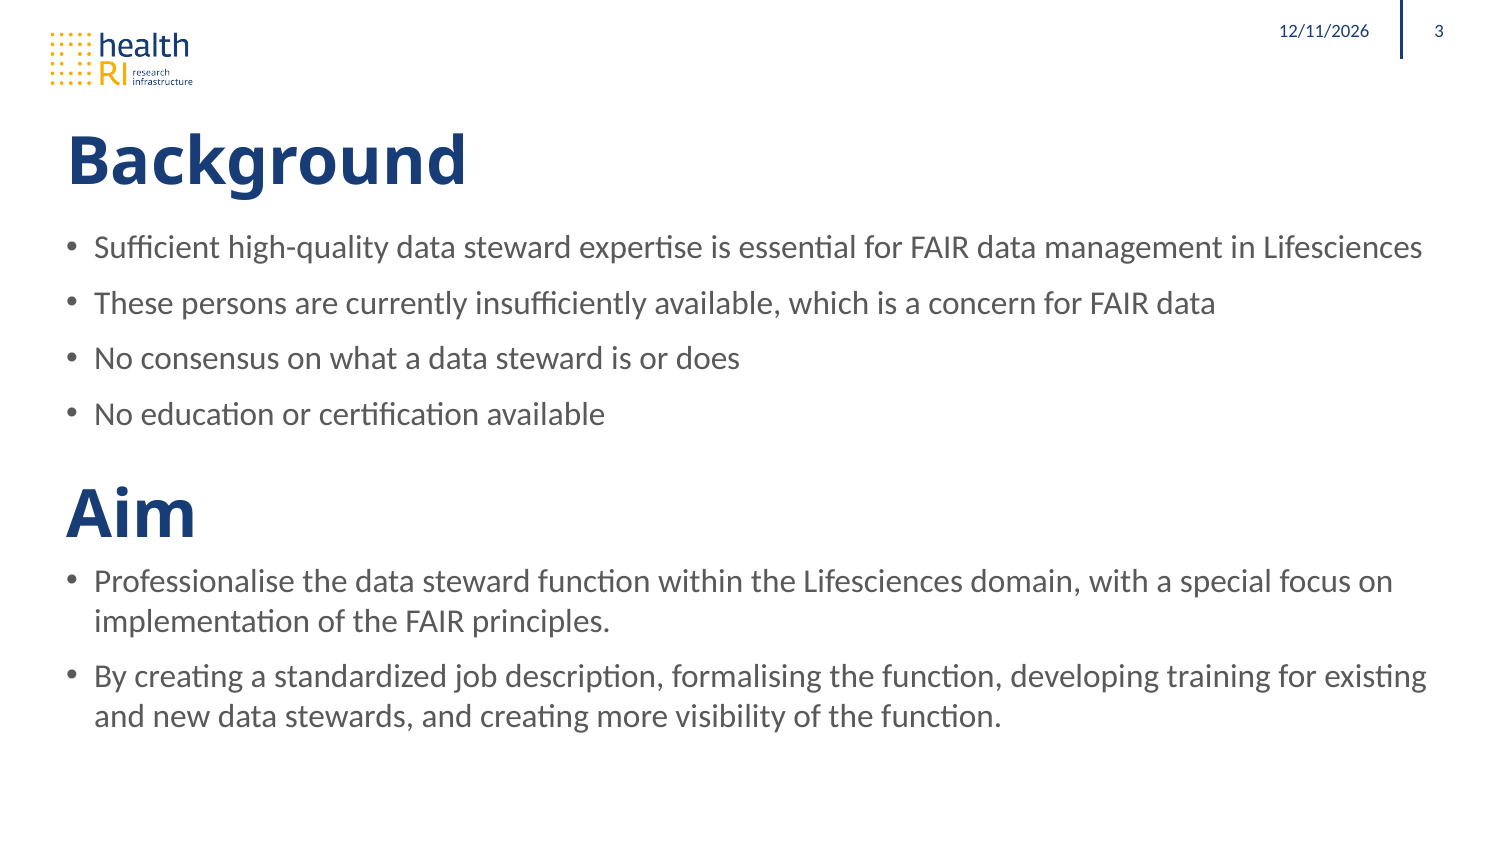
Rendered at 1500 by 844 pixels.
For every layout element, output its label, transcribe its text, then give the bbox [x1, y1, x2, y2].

slide_number 3 [1419, 7, 1500, 53]
picture [44, 25, 199, 93]
title Background [50, 119, 1448, 218]
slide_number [1246, 7, 1385, 52]
list Sufficient high-quality data steward expertise is essential for FAIR data management in Lifesciences These persons are currently insufficiently available, which is a concern for FAIR data No consensus on what a data steward is or does No education or certification available Professionalise the data steward function within the Lifesciences domain, with a special focus on implementation of the FAIR principles. By creating a standardized job description, formalising the function, developing training for existing and new data stewards, and creating more visibility of the function. [50, 633, 1448, 805]
text_box Aim [50, 472, 1448, 633]
list Sufficient high-quality data steward expertise is essential for FAIR data management in Lifesciences These persons are currently insufficiently available, which is a concern for FAIR data No consensus on what a data steward is or does No education or certification available Professionalise the data steward function within the Lifesciences domain, with a special focus on implementation of the FAIR principles. By creating a standardized job description, formalising the function, developing training for existing and new data stewards, and creating more visibility of the function. [50, 218, 1448, 472]
